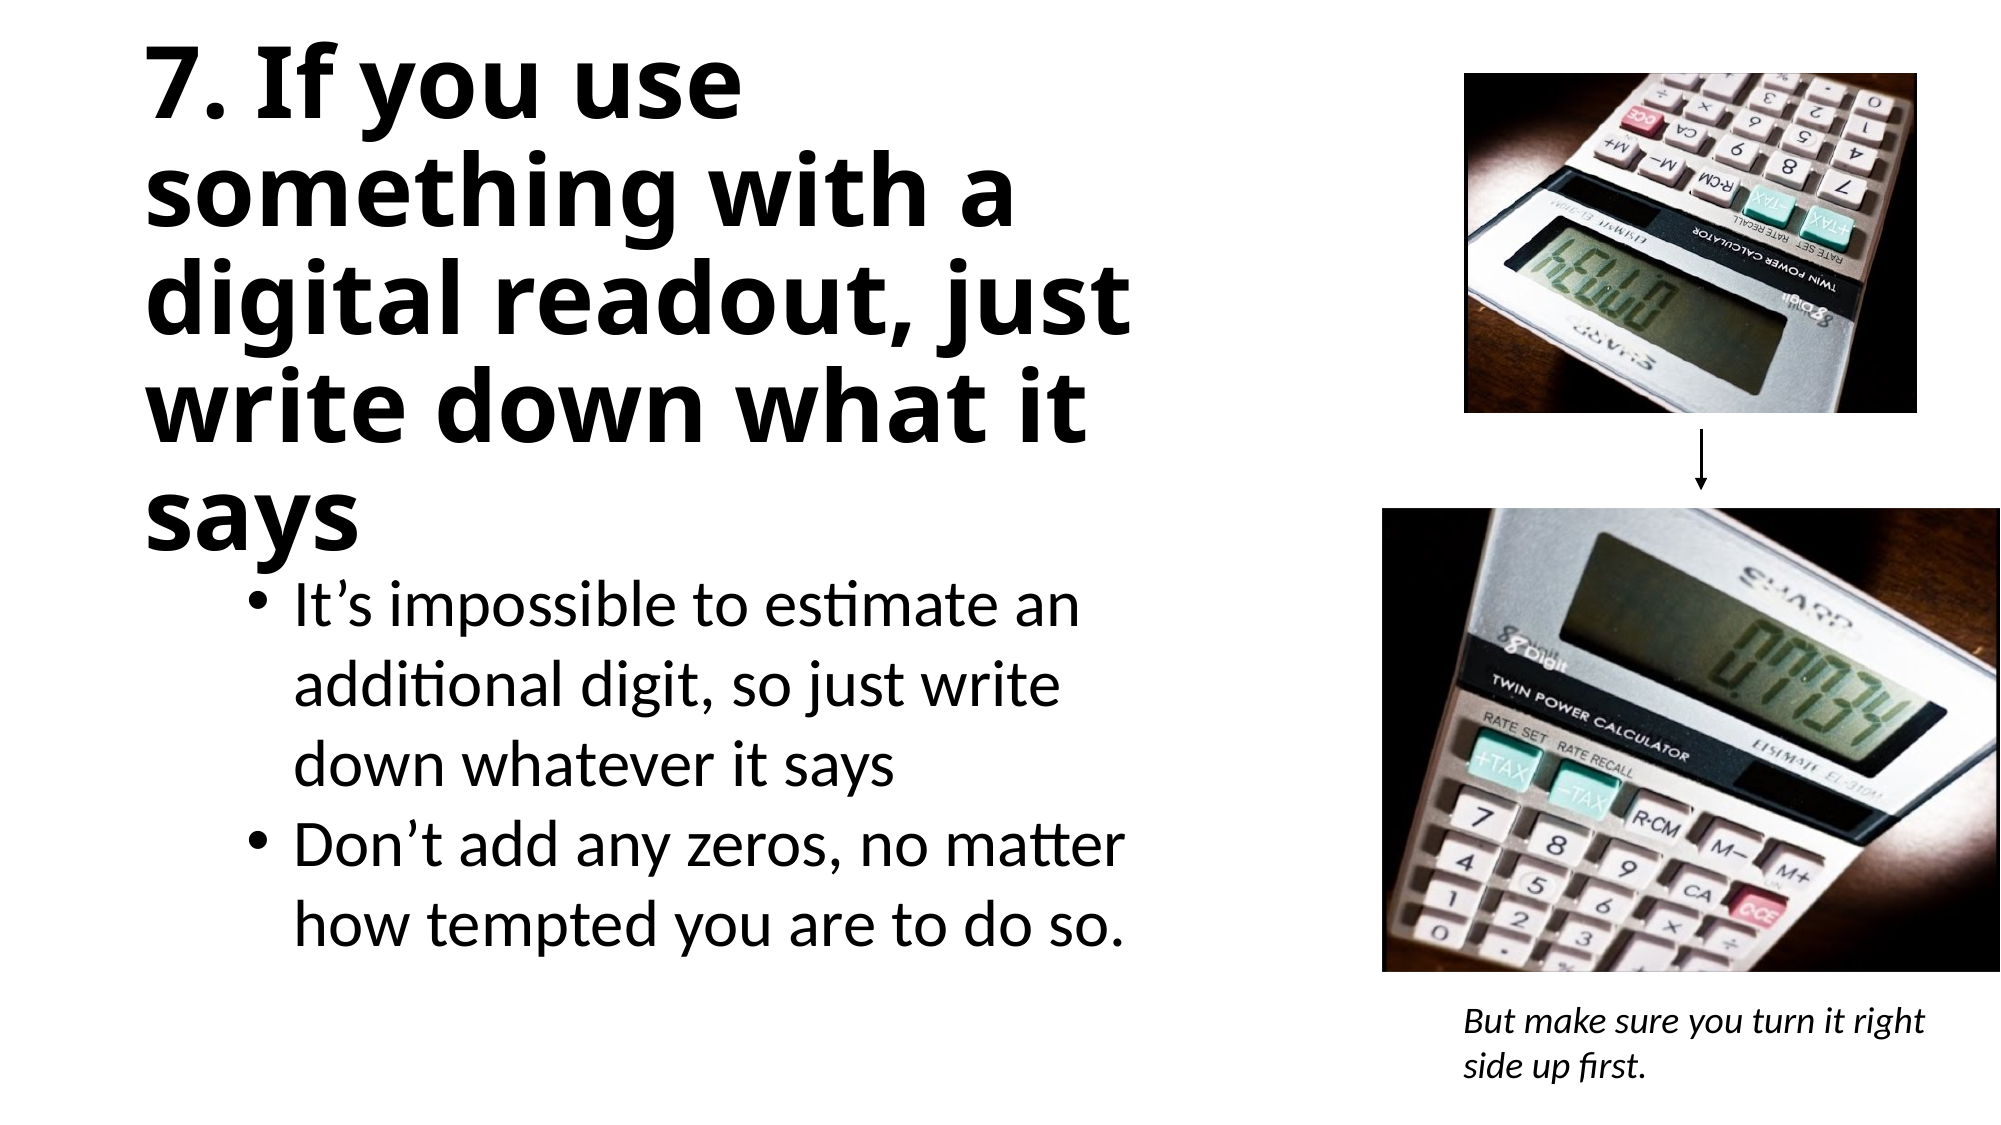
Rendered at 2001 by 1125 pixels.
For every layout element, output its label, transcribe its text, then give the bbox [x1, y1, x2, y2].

text_box But make sure you turn it right side up first. [1448, 988, 2000, 1094]
text_box It’s impossible to estimate an additional digit, so just write down whatever it says Don’t add any zeros, no matter how tempted you are to do so. [231, 552, 1211, 967]
title 7. If you use something with a digital readout, just write down what it says [129, 175, 1236, 430]
picture [1381, 507, 2000, 972]
picture [1464, 73, 1917, 413]
